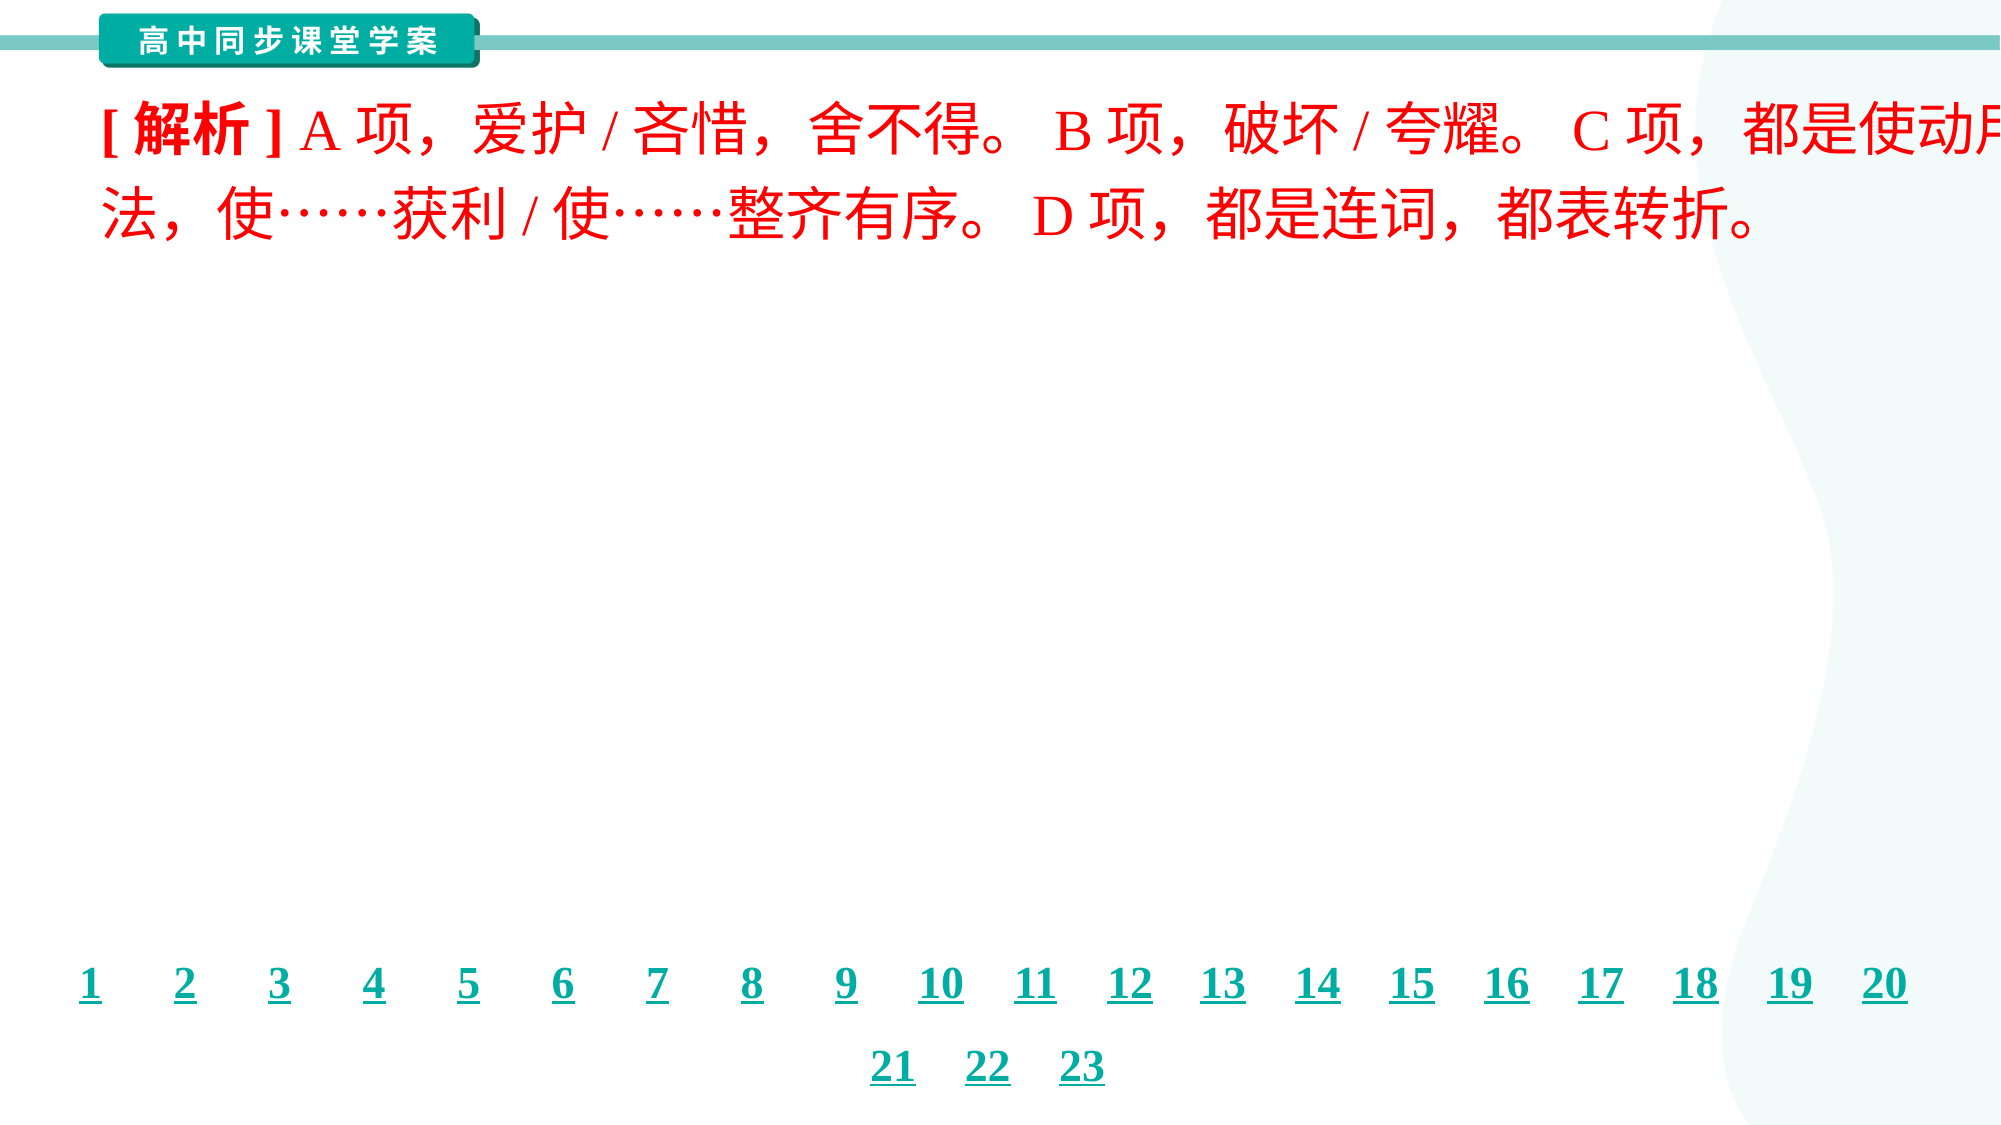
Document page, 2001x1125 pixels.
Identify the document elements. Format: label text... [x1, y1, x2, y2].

text_box [解析] A项，爱护/吝惜，舍不得。B项，破坏/夸耀。C项，都是使动用 法，使……获利/使……整齐有序。D项，都是连词，都表转折。 [100, 76, 1899, 248]
picture [0, 0, 2000, 1125]
